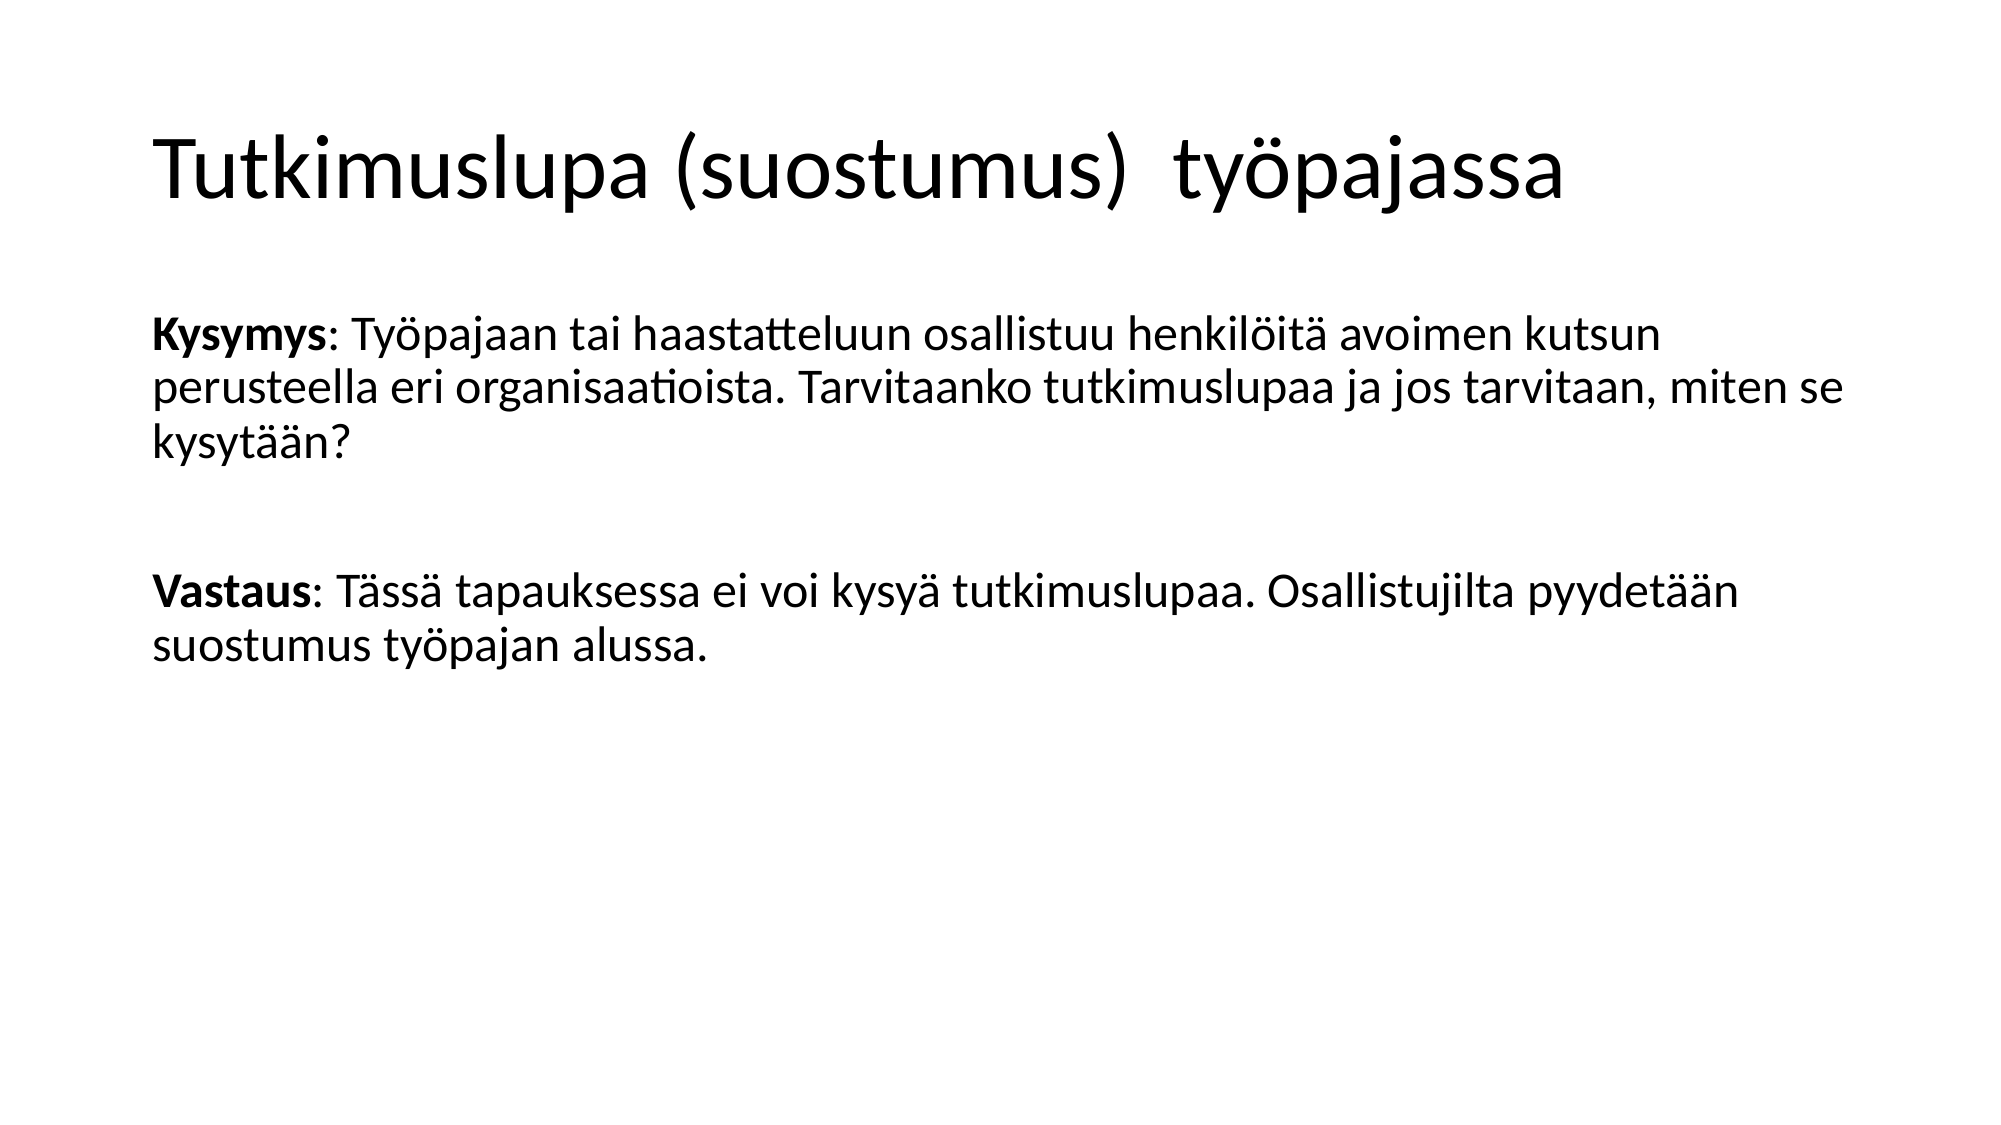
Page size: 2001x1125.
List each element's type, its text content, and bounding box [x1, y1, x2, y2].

title Tutkimuslupa (suostumus) työpajassa [137, 59, 1863, 278]
list Kysymys: Työpajaan tai haastatteluun osallistuu henkilöitä avoimen kutsun perusteella eri organisaatioista. Tarvitaanko tutkimuslupaa ja jos tarvitaan, miten se kysytään? Vastaus: Tässä tapauksessa ei voi kysyä tutkimuslupaa. Osallistujilta pyydetään suostumus työpajan alussa. [137, 299, 1874, 904]
